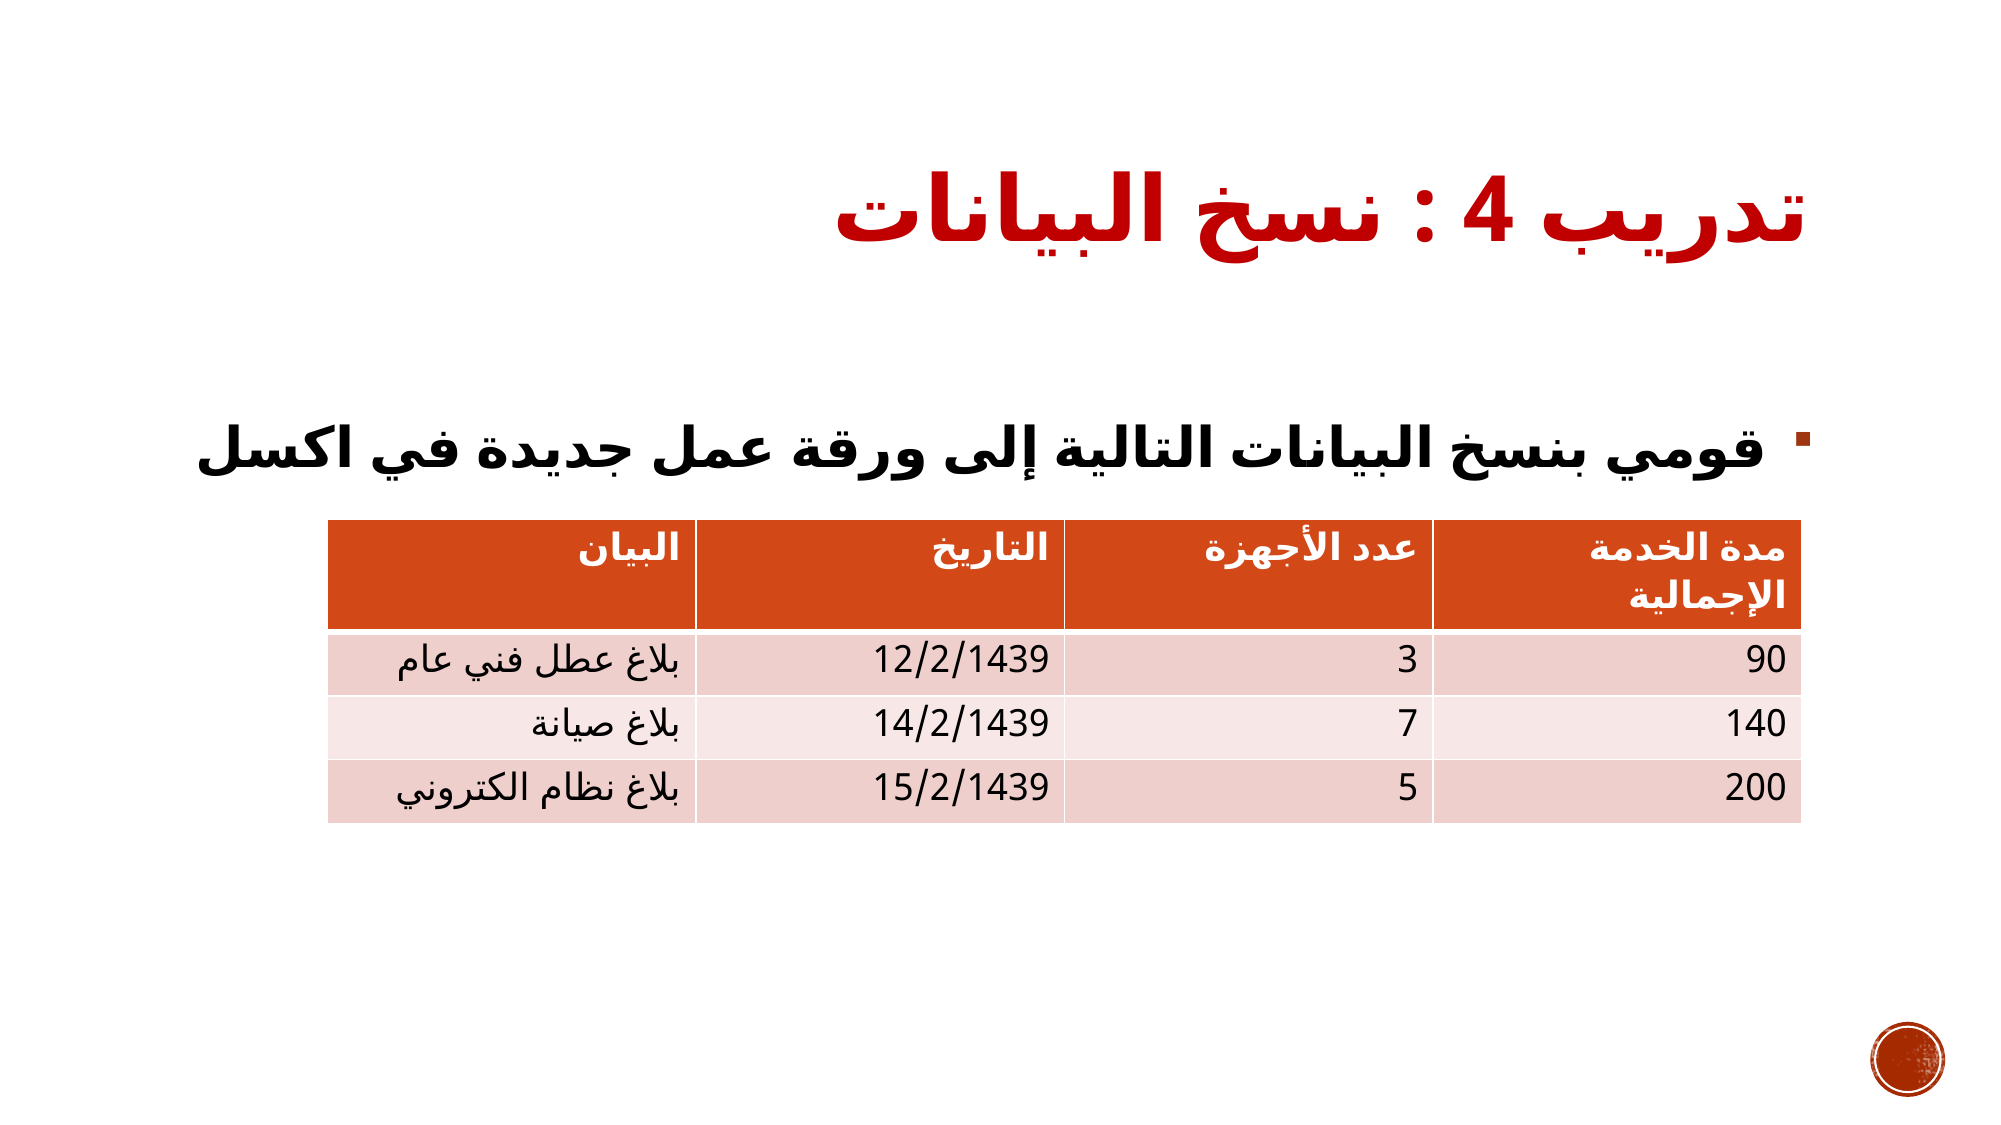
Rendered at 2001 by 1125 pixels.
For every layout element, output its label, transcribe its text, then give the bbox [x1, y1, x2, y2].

title تدريب 4 : نسخ البيانات [175, 79, 1826, 336]
table_header البيان [328, 520, 695, 629]
table_cell 200 [1434, 760, 1801, 823]
table_header عدد الأجهزة [1065, 520, 1432, 629]
list قومي بنسخ البيانات التالية إلى ورقة عمل جديدة في اكسل [175, 336, 1826, 494]
table_cell 14/2/1439 [697, 697, 1064, 759]
table_cell 12/2/1439 [697, 635, 1064, 695]
table_cell بلاغ صيانة [328, 697, 695, 759]
table_cell بلاغ عطل فني عام [328, 635, 695, 695]
table_cell 5 [1065, 760, 1432, 823]
table_cell 140 [1434, 697, 1801, 759]
table_header التاريخ [697, 520, 1064, 629]
table_header مدة الخدمة الإجمالية [1434, 520, 1801, 629]
table_cell 90 [1434, 635, 1801, 695]
table_cell 3 [1065, 635, 1432, 695]
table_cell بلاغ نظام الكتروني [328, 760, 695, 823]
table_cell 15/2/1439 [697, 760, 1064, 823]
table_cell 7 [1065, 697, 1432, 759]
